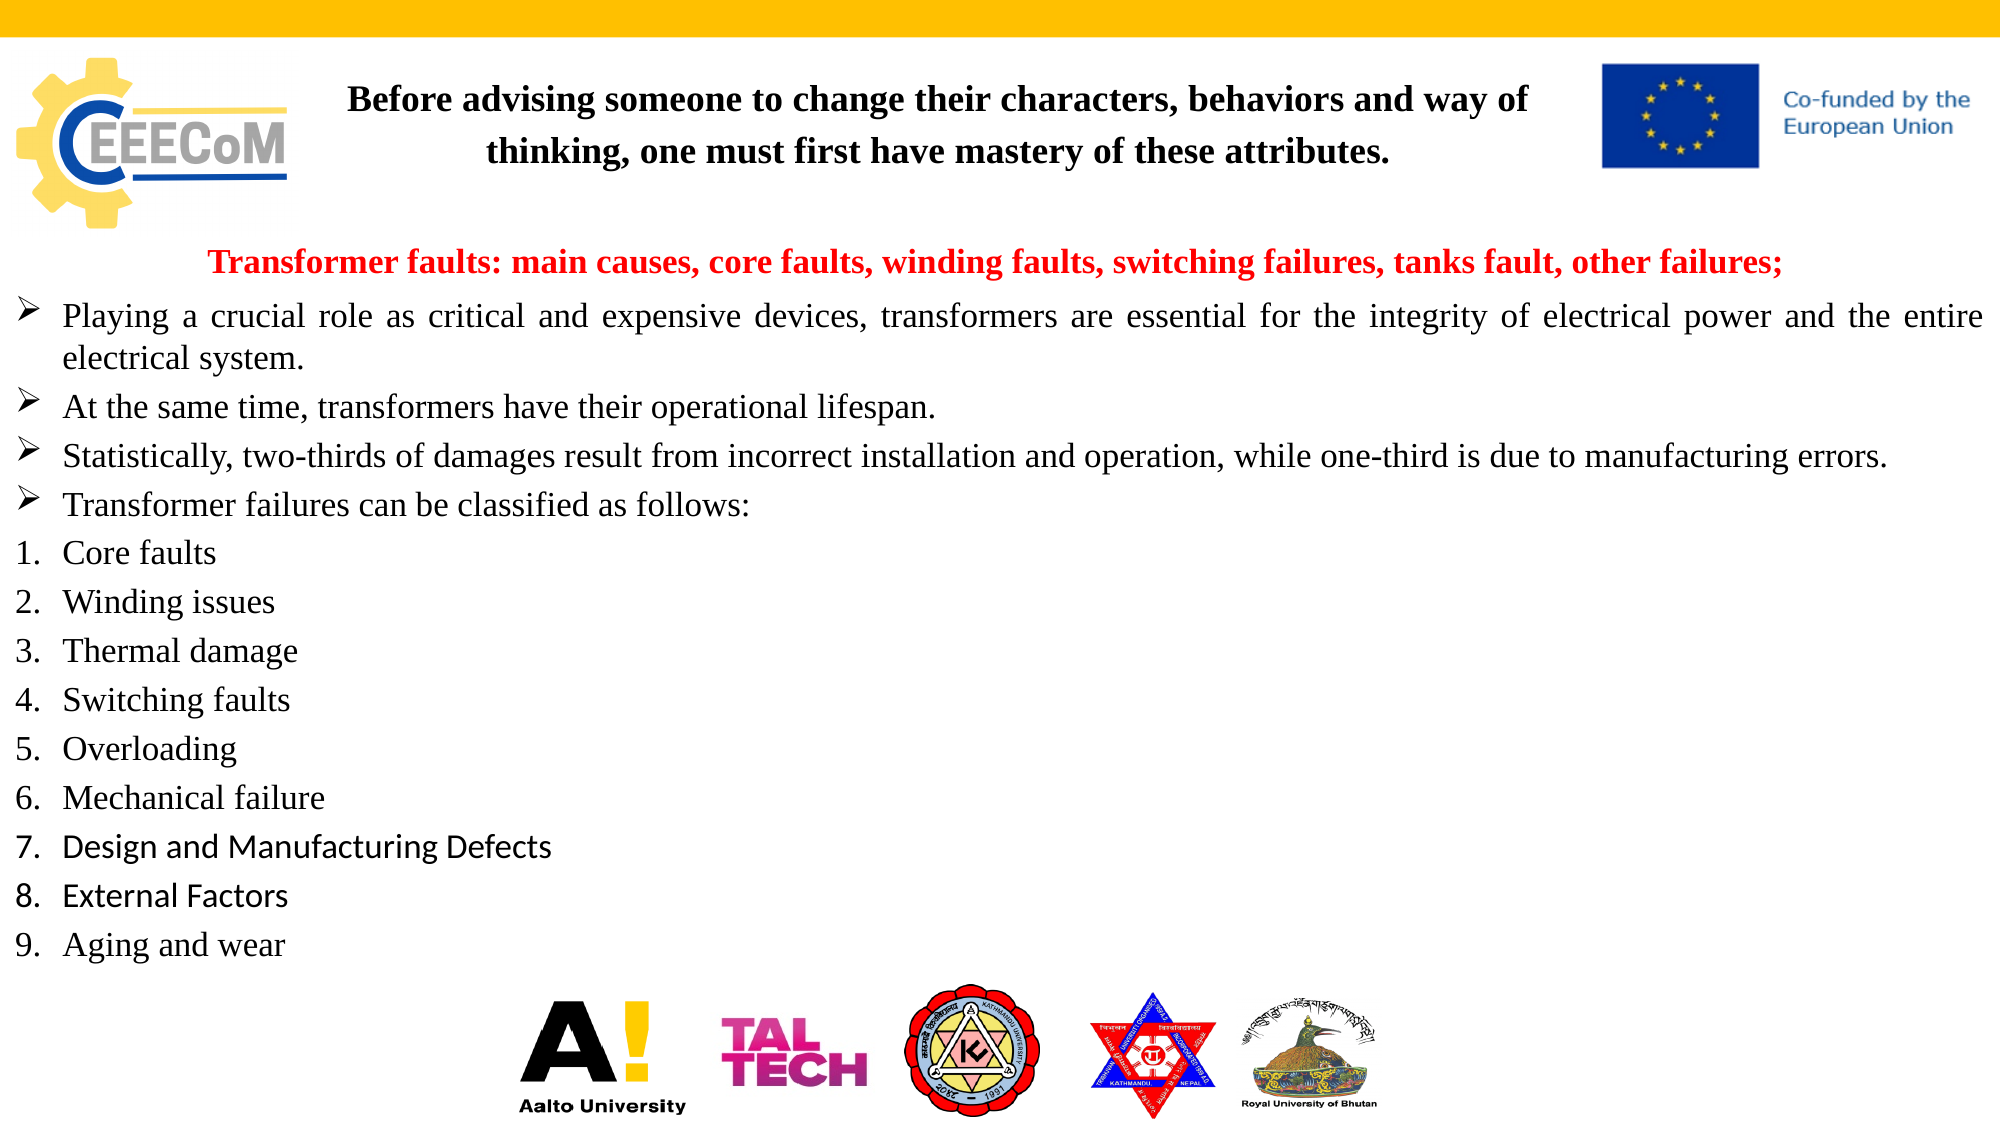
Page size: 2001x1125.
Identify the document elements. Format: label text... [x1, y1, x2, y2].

picture [512, 984, 1382, 1125]
picture [1595, 46, 2000, 181]
list Transformer faults: main causes, core faults, winding faults, switching failures, tanks fault, other failures; Playing a crucial role as critical and expensive devices, transformers are essential for the integrity of electrical power and the entire electrical system. At the same time, transformers have their operational lifespan. Statistically, two-thirds of damages result from incorrect installation and operation, while one-third is due to manufacturing errors. Transformer failures can be classified as follows: Core faults Winding issues Thermal damage Switching faults Overloading Mechanical failure Design and Manufacturing Defects External Factors Aging and wear [0, 224, 2000, 975]
title Before advising someone to change their characters, behaviors and way of thinking, one must first have mastery of these attributes. [312, 37, 1565, 201]
picture [11, 50, 299, 224]
